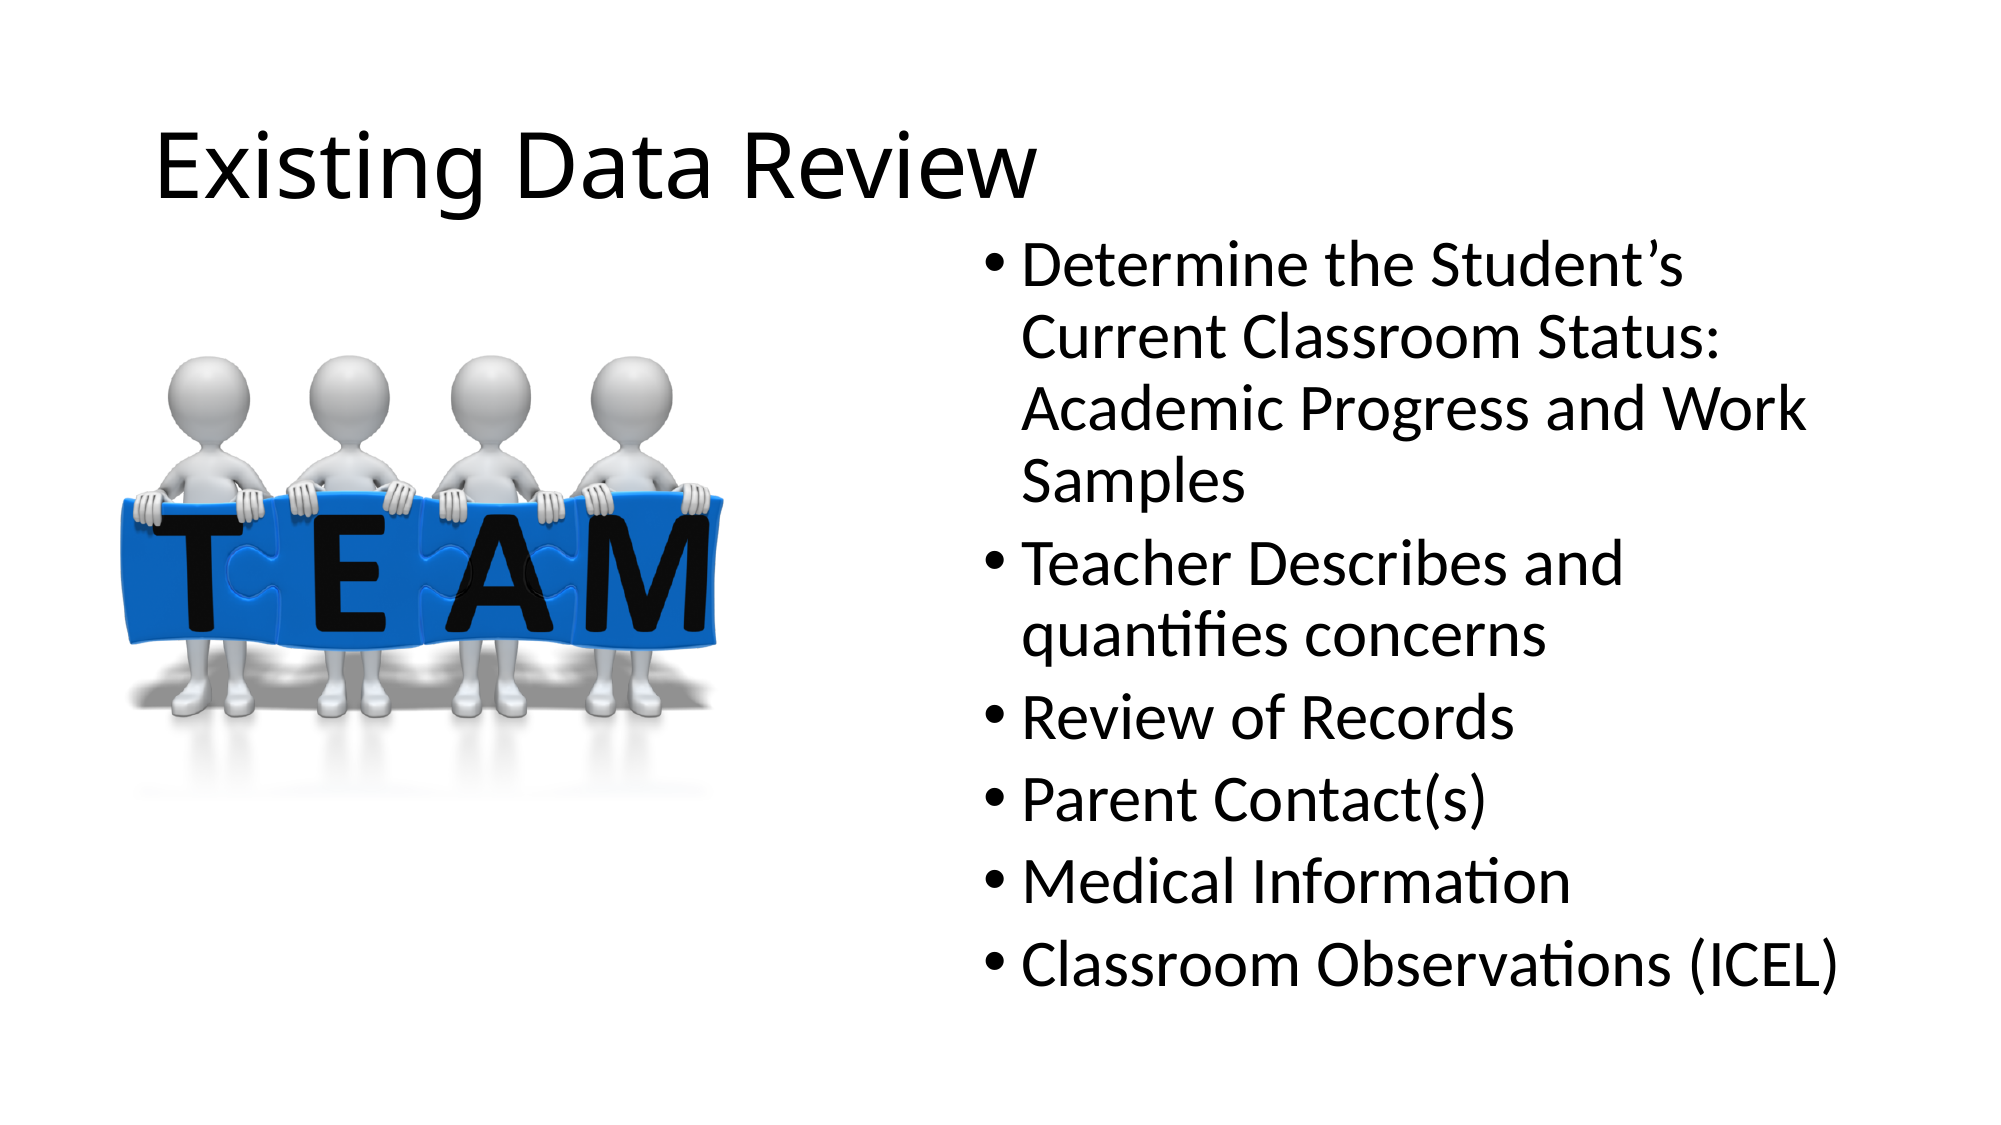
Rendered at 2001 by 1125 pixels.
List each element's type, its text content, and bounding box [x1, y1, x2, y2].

title Existing Data Review [137, 59, 1863, 278]
picture [101, 314, 739, 801]
list Determine the Student’s Current Classroom Status: Academic Progress and Work Samples Teacher Describes and quantifies concerns Review of Records Parent Contact(s) Medical Information Classroom Observations (ICEL) [893, 221, 1870, 1007]
